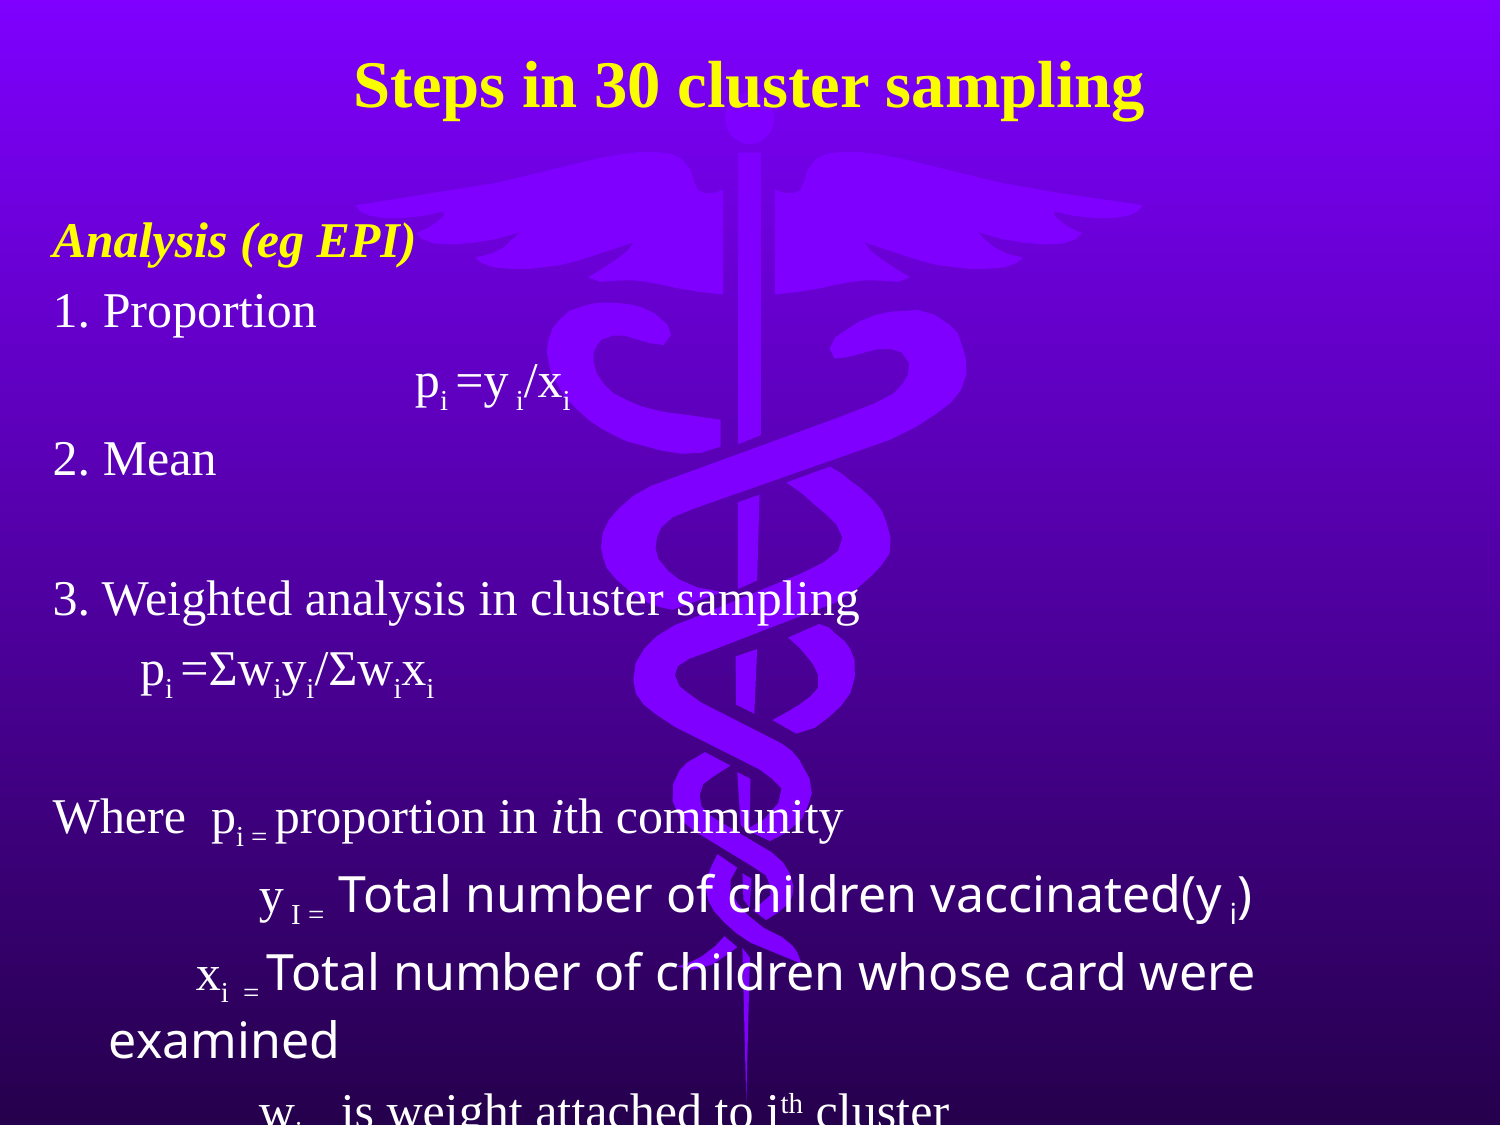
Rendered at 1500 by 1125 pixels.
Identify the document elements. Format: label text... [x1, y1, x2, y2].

title Steps in 30 cluster sampling [112, 0, 1388, 176]
list Analysis (eg EPI) 1. Proportion pi =y i/xi 2. Mean 3. Weighted analysis in cluster sampling pi =Σwiyi/Σwixi Where pi = proportion in ith community y I = Total number of children vaccinated(y i) xi = Total number of children whose card were examined wi = is weight attached to ith cluster [37, 199, 1500, 876]
